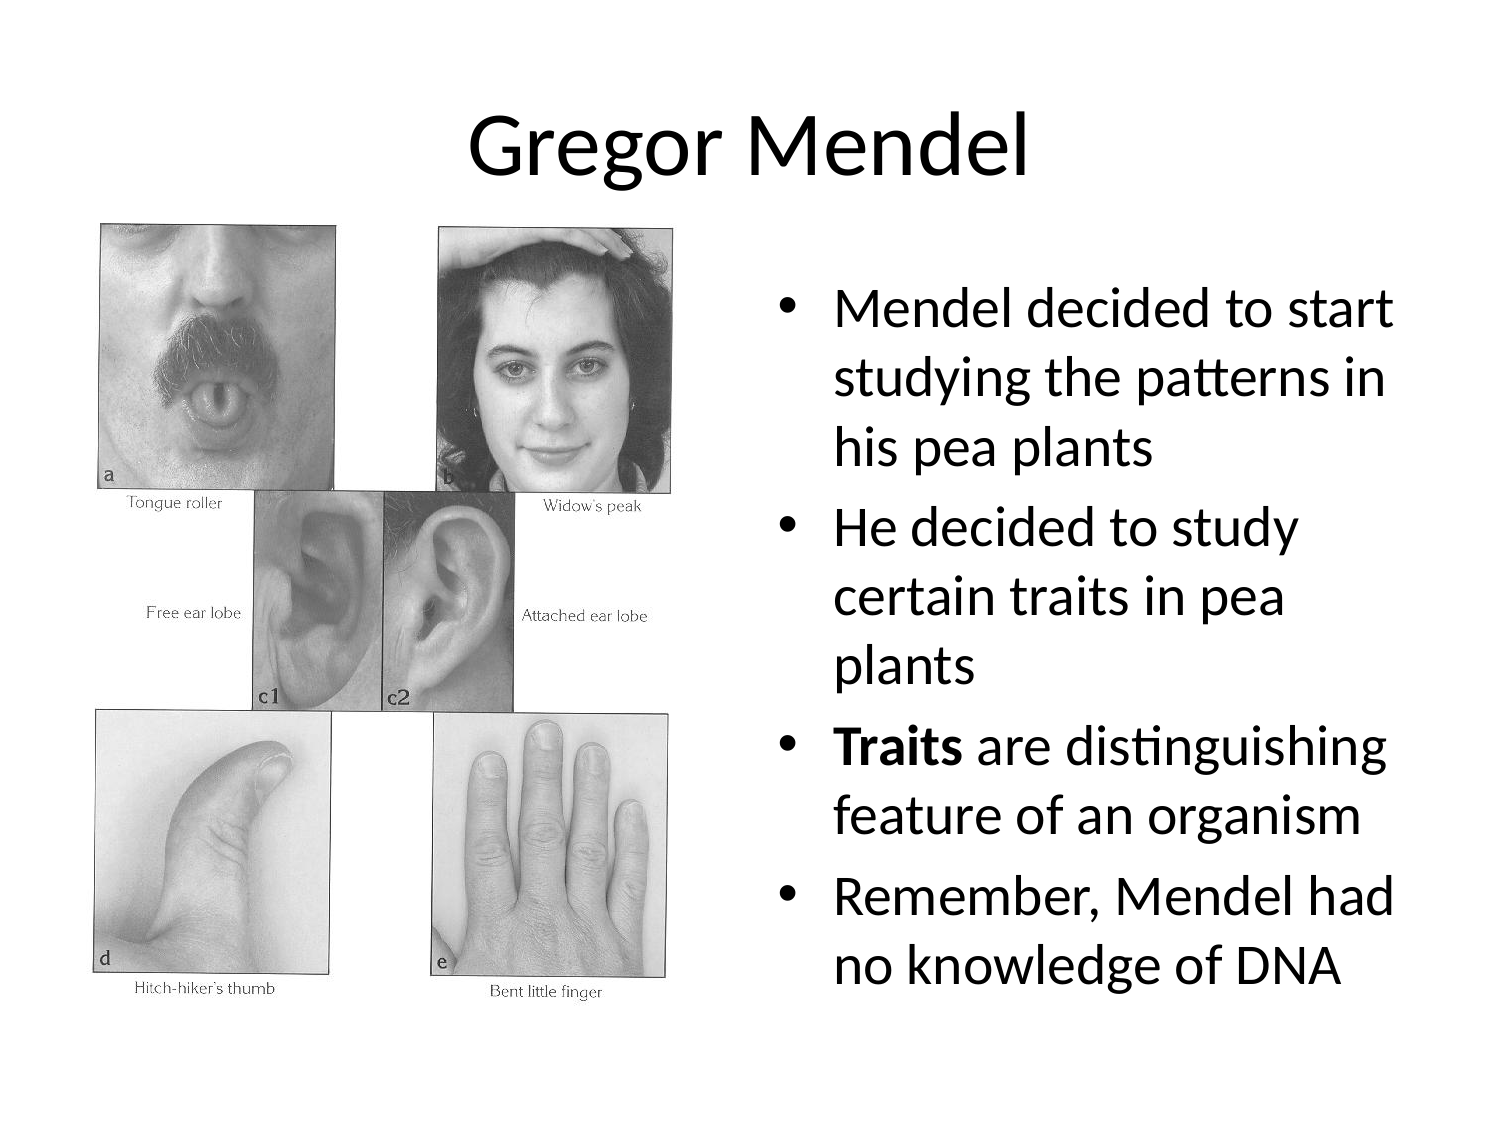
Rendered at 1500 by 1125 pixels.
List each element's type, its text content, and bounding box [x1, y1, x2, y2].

list Mendel decided to start studying the patterns in his pea plants He decided to study certain traits in pea plants Traits are distinguishing feature of an organism Remember, Mendel had no knowledge of DNA [762, 262, 1425, 1005]
picture [62, 199, 699, 1038]
title Gregor Mendel [75, 45, 1425, 233]
